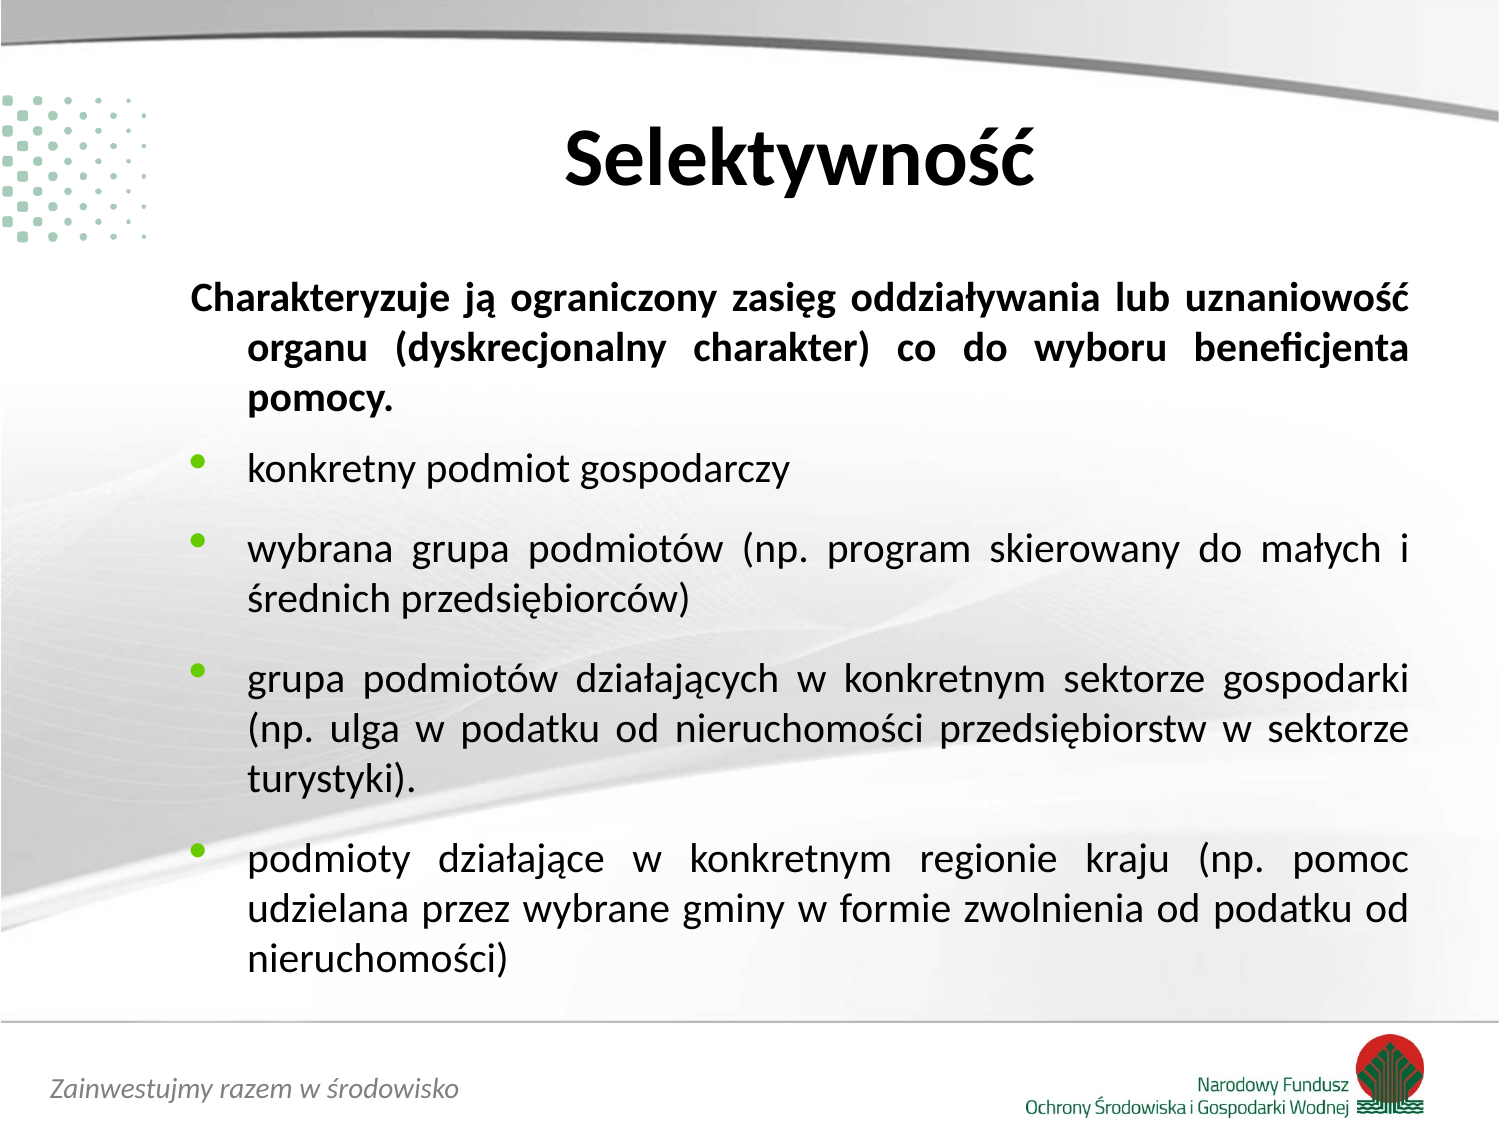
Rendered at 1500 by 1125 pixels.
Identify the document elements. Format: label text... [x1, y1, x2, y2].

list Charakteryzuje ją ograniczony zasięg oddziaływania lub uznaniowość organu (dyskrecjonalny charakter) co do wyboru beneficjenta pomocy. konkretny podmiot gospodarczy wybrana grupa podmiotów (np. program skierowany do małych i średnich przedsiębiorców) grupa podmiotów działających w konkretnym sektorze gospodarki (np. ulga w podatku od nieruchomości przedsiębiorstw w sektorze turystyki). podmioty działające w konkretnym regionie kraju (np. pomoc udzielana przez wybrane gminy w formie zwolnienia od podatku od nieruchomości) [175, 262, 1425, 1005]
picture [1026, 1034, 1424, 1118]
picture [0, 0, 1499, 1023]
title Selektywność [175, 58, 1425, 247]
